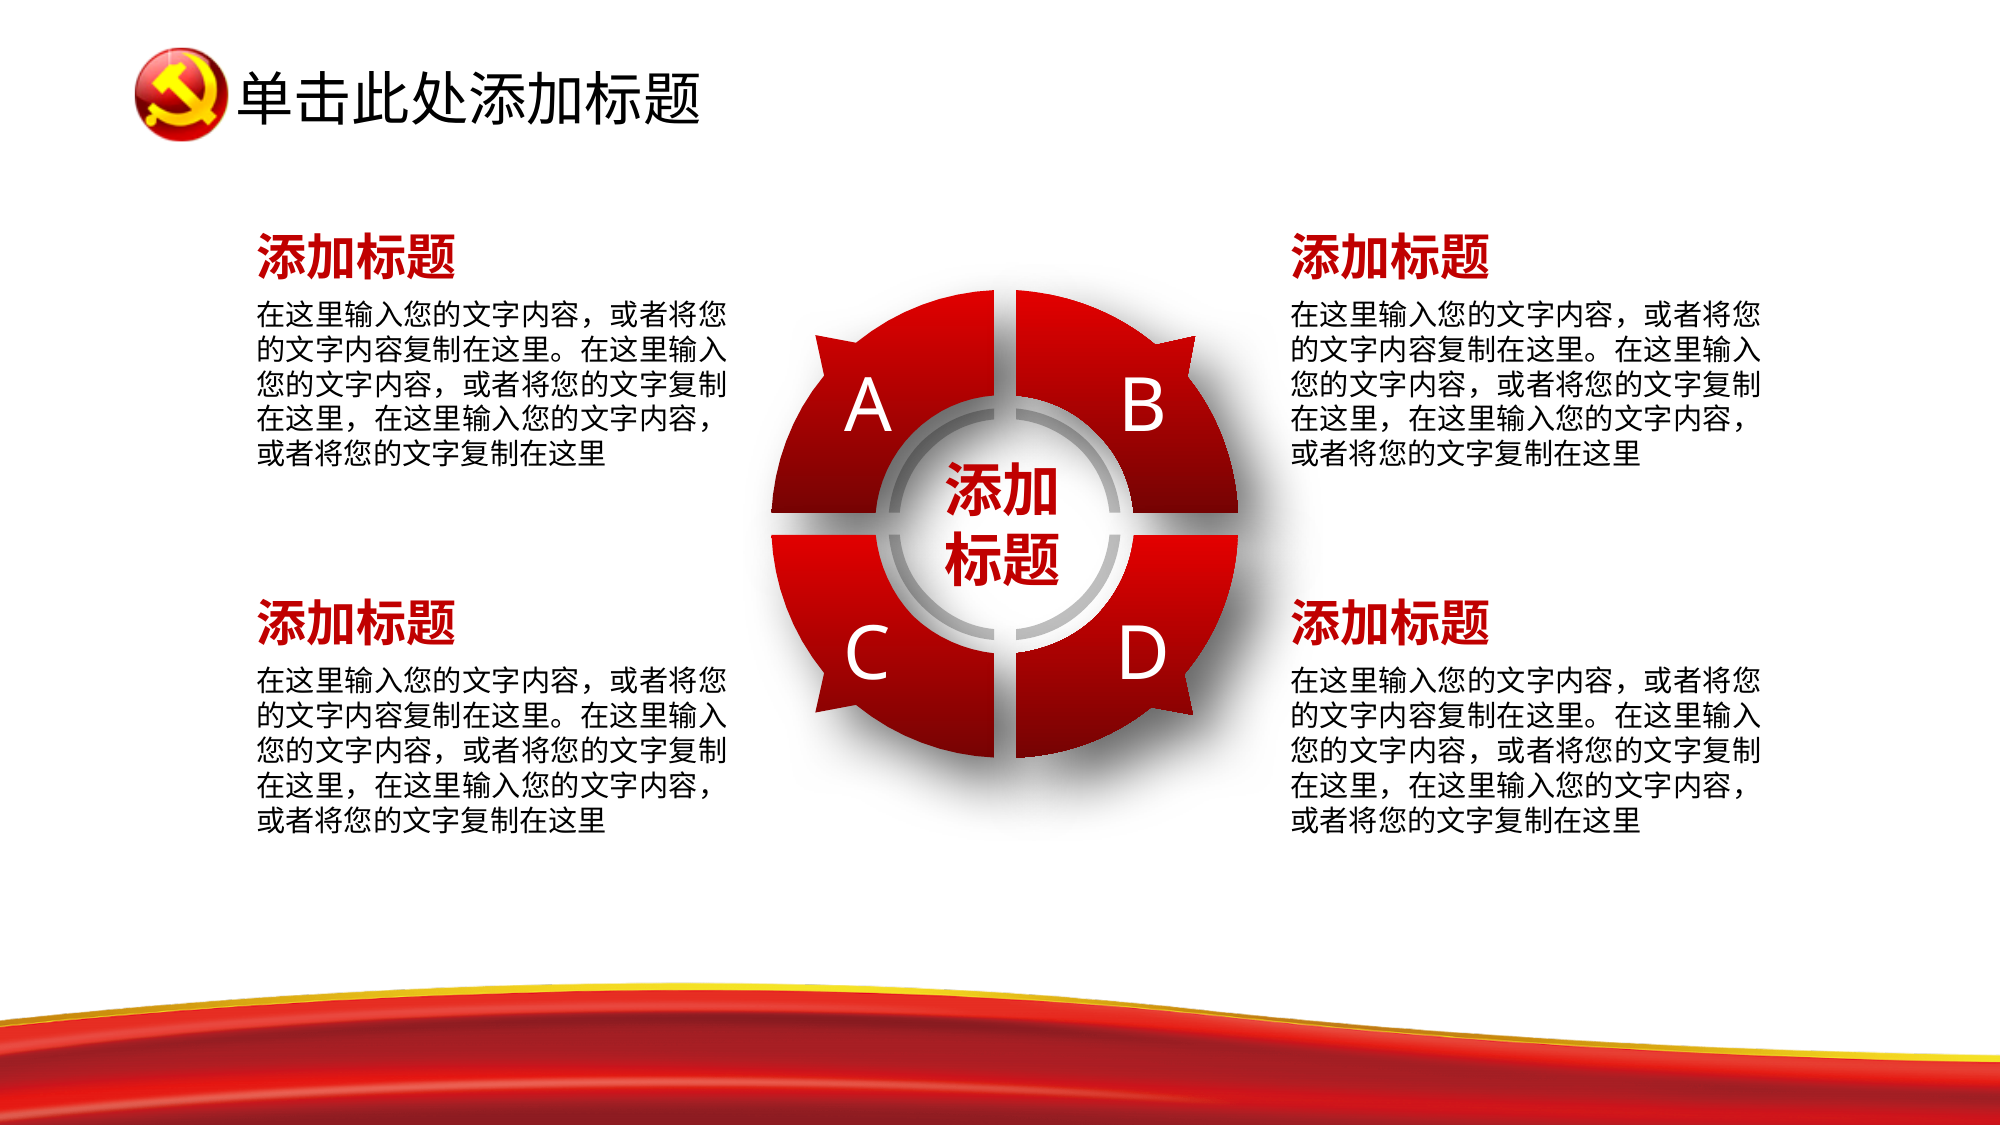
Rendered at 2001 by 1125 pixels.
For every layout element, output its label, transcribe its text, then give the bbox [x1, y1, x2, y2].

text_box 添加标题 [1275, 583, 1777, 654]
text_box C [831, 598, 904, 701]
text_box 添加标题 [241, 217, 743, 288]
text_box [770, 288, 996, 514]
text_box 添加标题 [241, 583, 743, 654]
text_box [1015, 533, 1240, 759]
text_box [1016, 534, 1119, 638]
text_box 在这里输入您的文字内容，或者将您的文字内容复制在这里。在这里输入您的文字内容，或者将您的文字复制在这里，在这里输入您的文字内容，或者将您的文字复制在这里 [241, 654, 743, 880]
text_box 添加标题 [912, 445, 1093, 601]
text_box 在这里输入您的文字内容，或者将您的文字内容复制在这里。在这里输入您的文字内容，或者将您的文字复制在这里，在这里输入您的文字内容，或者将您的文字复制在这里 [241, 288, 743, 514]
text_box 单击此处添加标题 [281, 52, 722, 143]
picture [0, 900, 2000, 1125]
text_box [1015, 288, 1240, 514]
picture [88, 26, 281, 174]
text_box B [1105, 350, 1180, 453]
text_box 在这里输入您的文字内容，或者将您的文字内容复制在这里。在这里输入您的文字内容，或者将您的文字复制在这里，在这里输入您的文字内容，或者将您的文字复制在这里 [1275, 288, 1777, 514]
text_box D [1102, 598, 1183, 701]
text_box [770, 533, 996, 759]
text_box 添加标题 [1275, 217, 1777, 288]
text_box A [831, 350, 905, 453]
text_box 在这里输入您的文字内容，或者将您的文字内容复制在这里。在这里输入您的文字内容，或者将您的文字复制在这里，在这里输入您的文字内容，或者将您的文字复制在这里 [1275, 654, 1777, 880]
